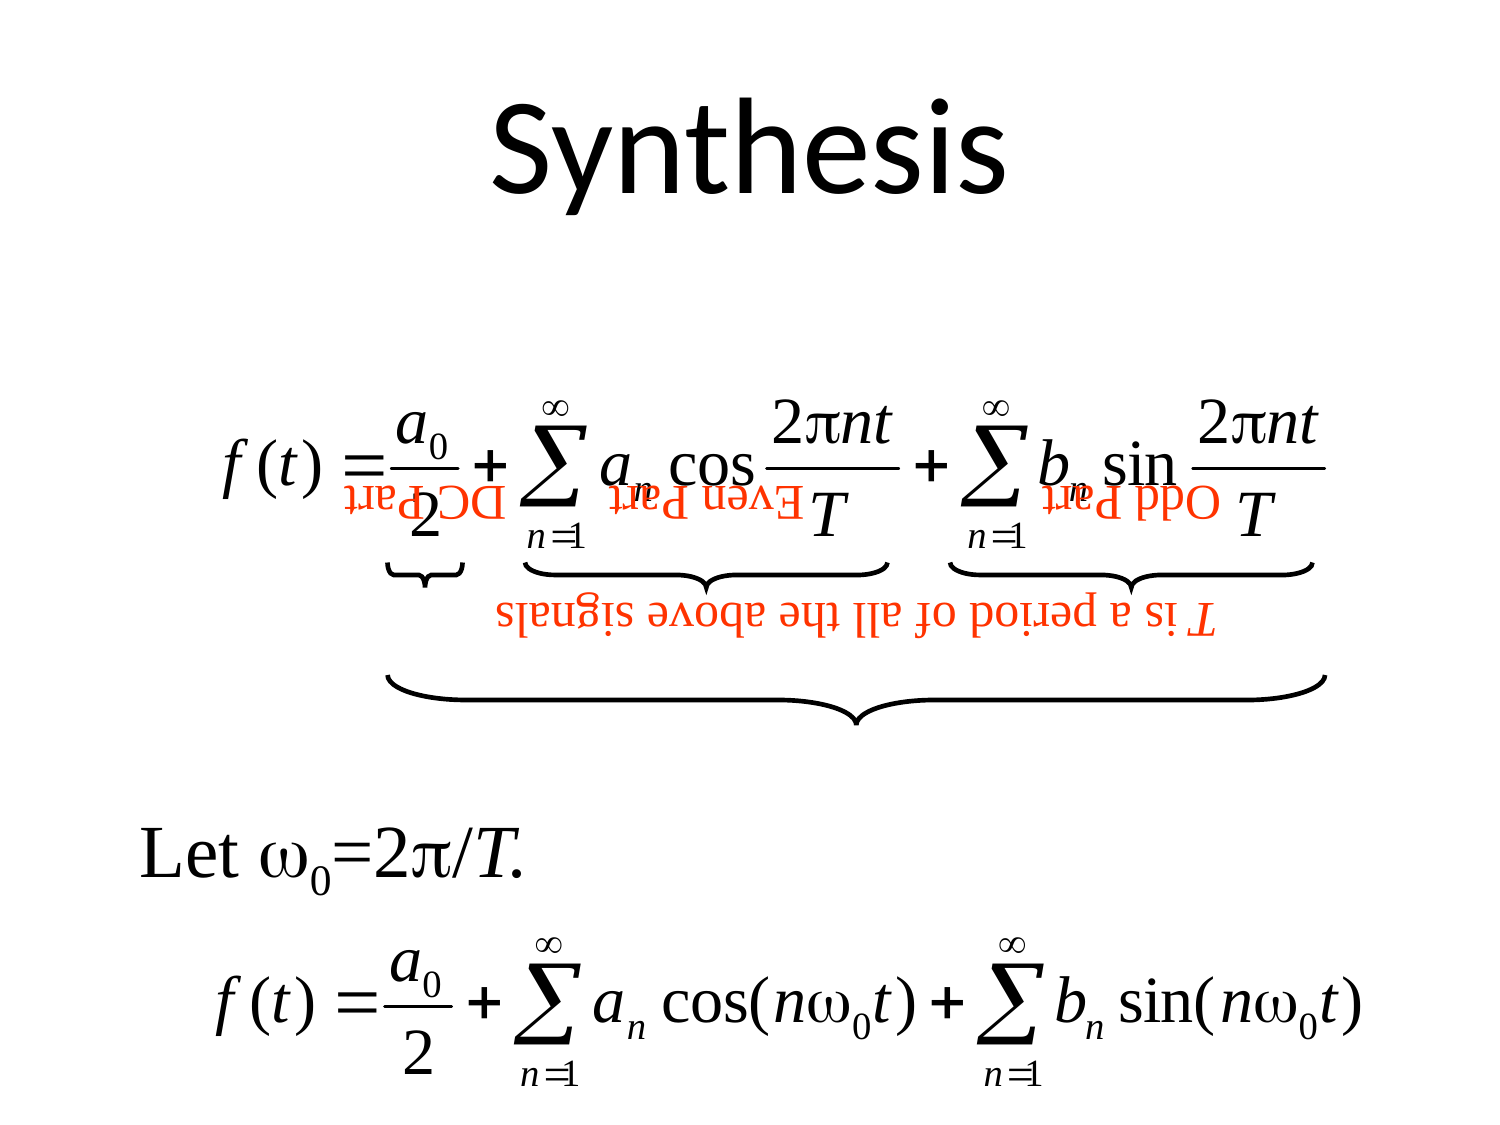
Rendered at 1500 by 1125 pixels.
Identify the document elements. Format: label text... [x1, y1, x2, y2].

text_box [199, 374, 1338, 563]
text_box Odd Part [958, 571, 1305, 588]
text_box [193, 912, 1376, 1101]
text_box T is a period of all the above signals [387, 675, 1326, 726]
text_box DC Part [389, 571, 461, 588]
title Synthesis [75, 45, 1425, 233]
text_box Let 0=2/T. [124, 794, 563, 912]
text_box Even Part [533, 571, 880, 588]
